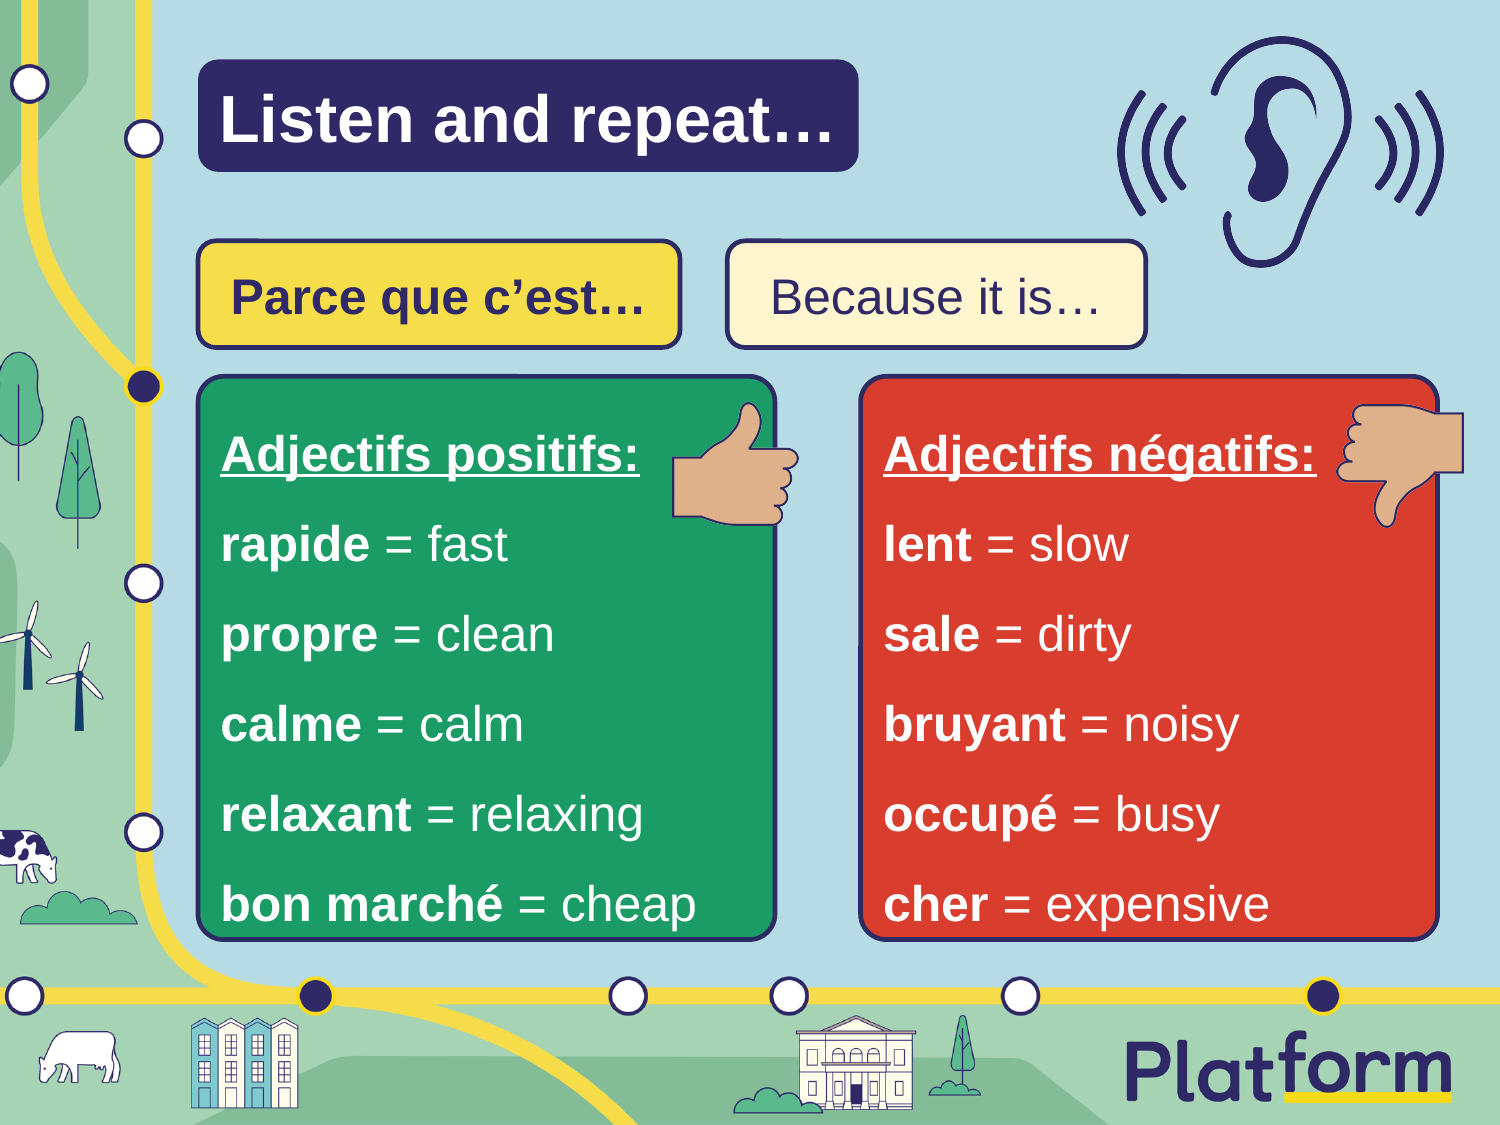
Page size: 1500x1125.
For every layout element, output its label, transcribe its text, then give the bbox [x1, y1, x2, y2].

text_box Because it is… [727, 240, 1146, 348]
text_box Adjectifs négatifs: lent = slow sale = dirty bruyant = noisy occupé = busy cher = expensive [860, 376, 1438, 940]
text_box Parce que c’est… [198, 240, 681, 348]
picture [0, 0, 1500, 1125]
text_box Listen and repeat… [198, 59, 859, 172]
text_box Adjectifs positifs: rapide = fast propre = clean calme = calm relaxant = relaxing bon marché = cheap [197, 376, 775, 940]
